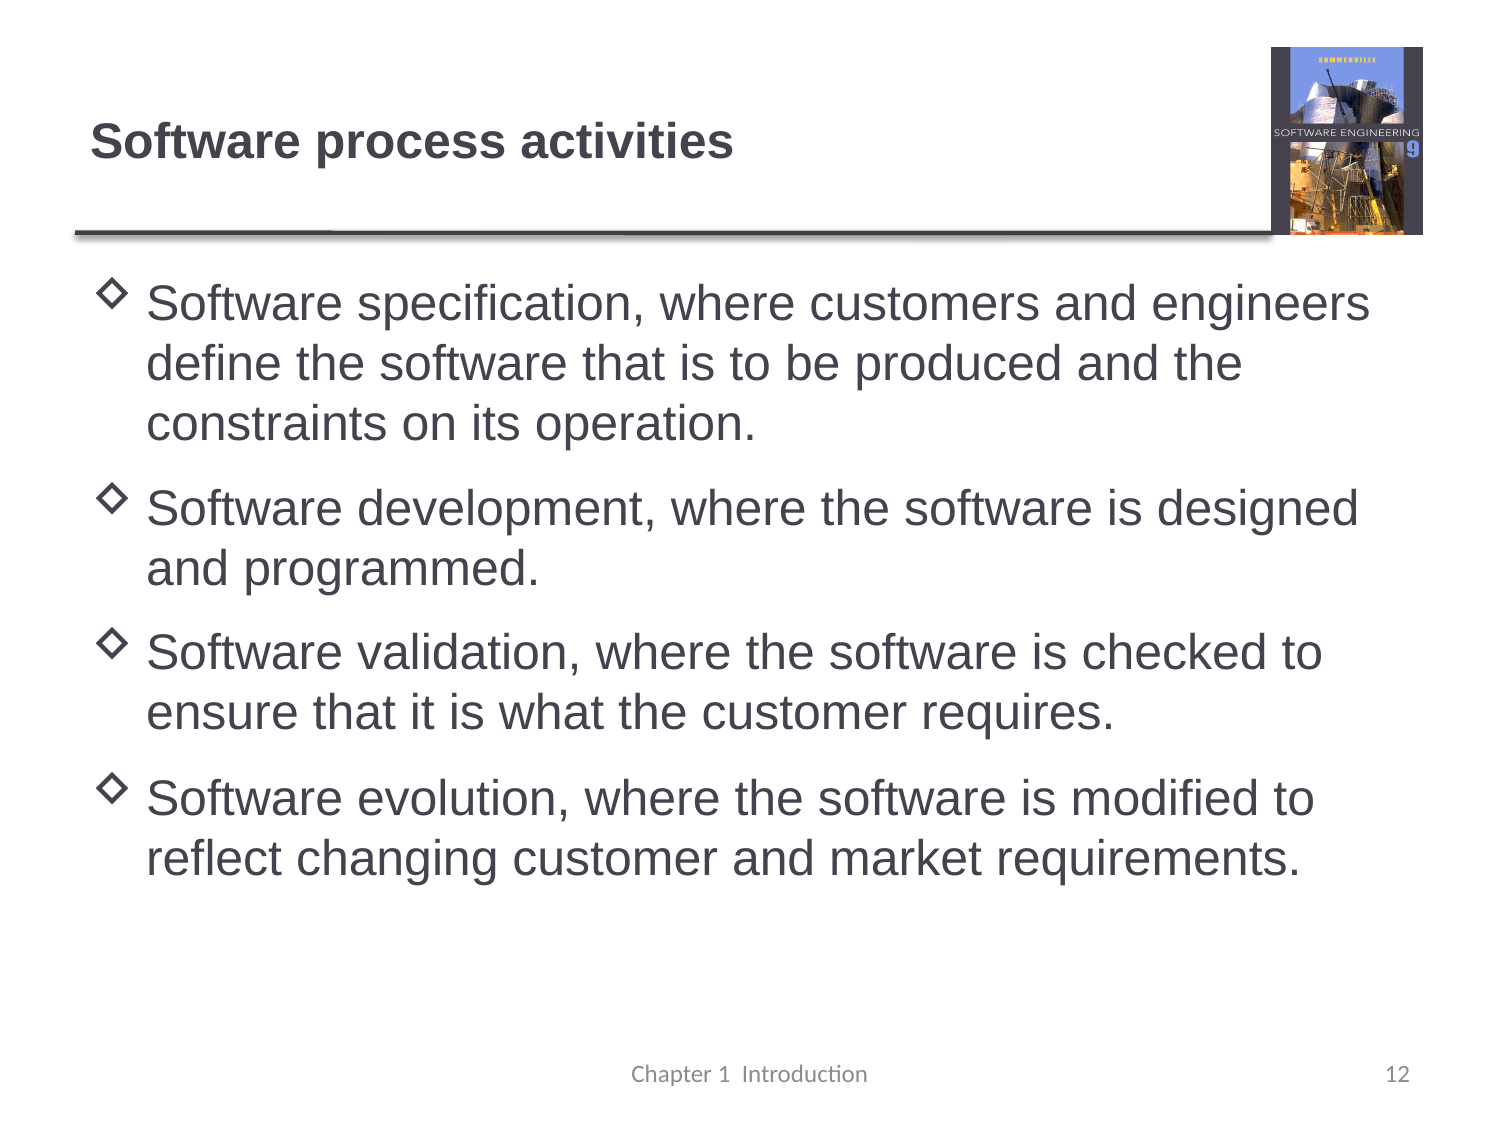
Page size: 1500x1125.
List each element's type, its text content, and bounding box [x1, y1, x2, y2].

picture [1272, 47, 1423, 235]
footer Chapter 1 Introduction [512, 1042, 988, 1103]
list Software specification, where customers and engineers define the software that is to be produced and the constraints on its operation. Software development, where the software is designed and programmed. Software validation, where the software is checked to ensure that it is what the customer requires. Software evolution, where the software is modified to reflect changing customer and market requirements. [75, 262, 1425, 1005]
title Software process activities [74, 44, 1272, 233]
slide_number 12 [1074, 1042, 1425, 1103]
